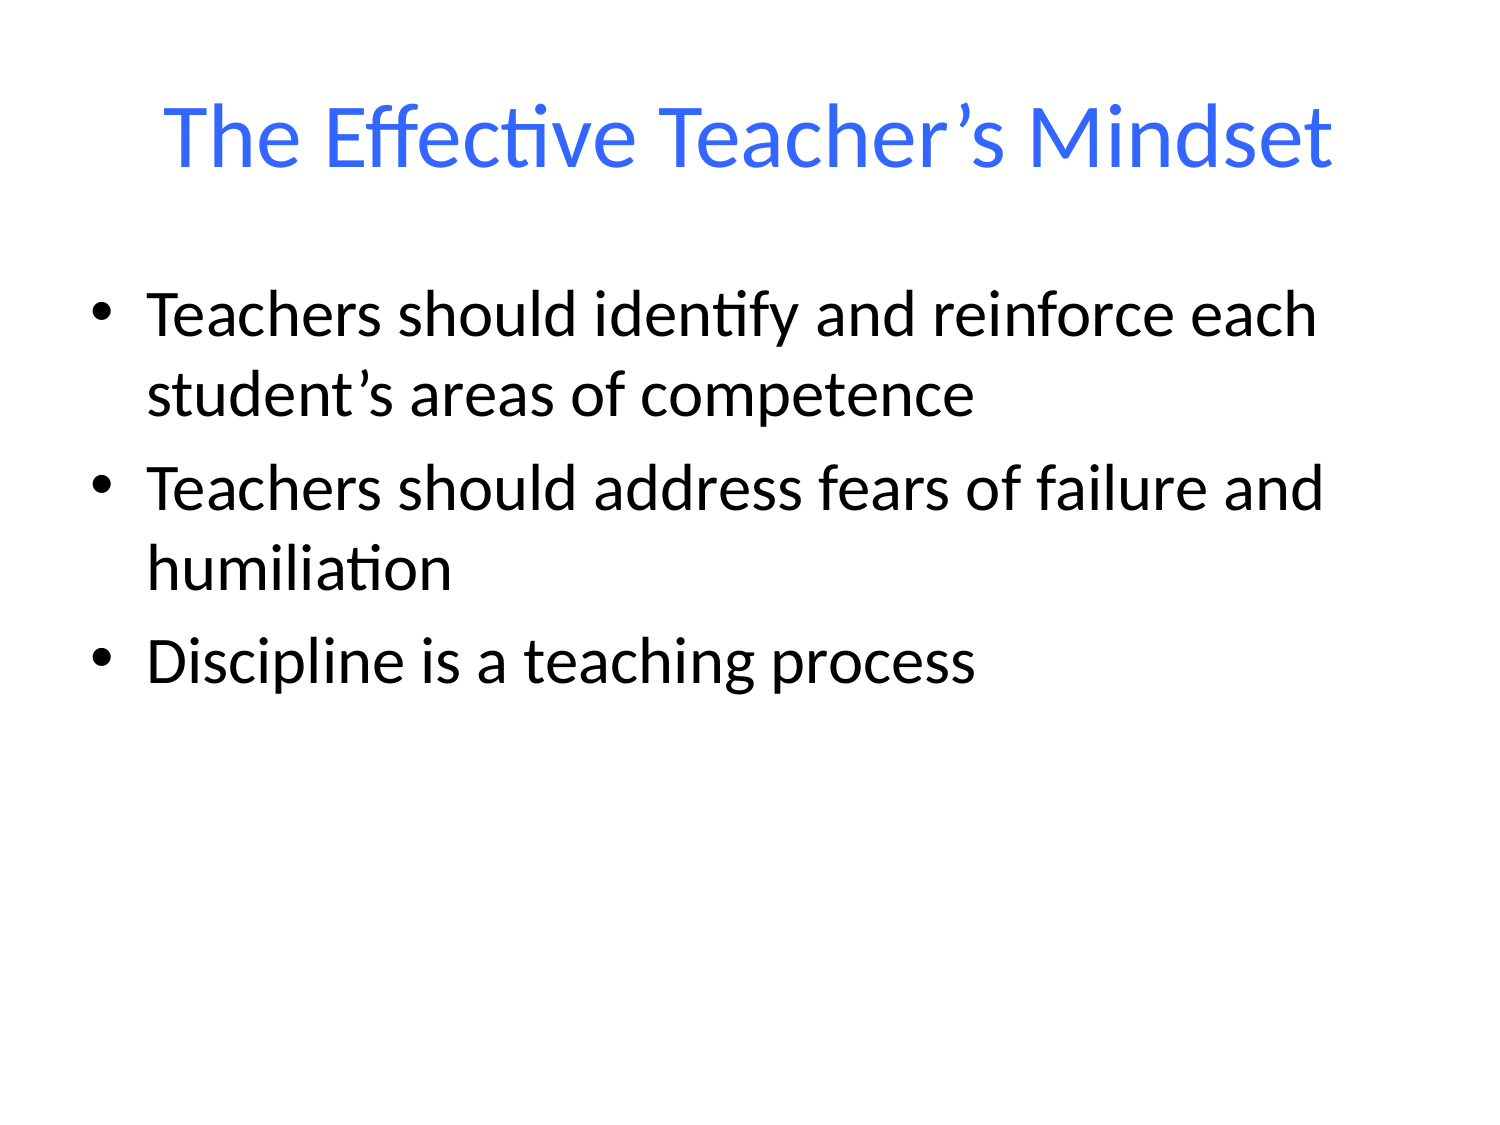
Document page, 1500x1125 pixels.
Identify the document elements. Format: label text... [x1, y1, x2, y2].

title The Effective Teacher’s Mindset [75, 37, 1425, 225]
list Teachers should identify and reinforce each student’s areas of competence Teachers should address fears of failure and humiliation Discipline is a teaching process [75, 262, 1425, 1005]
